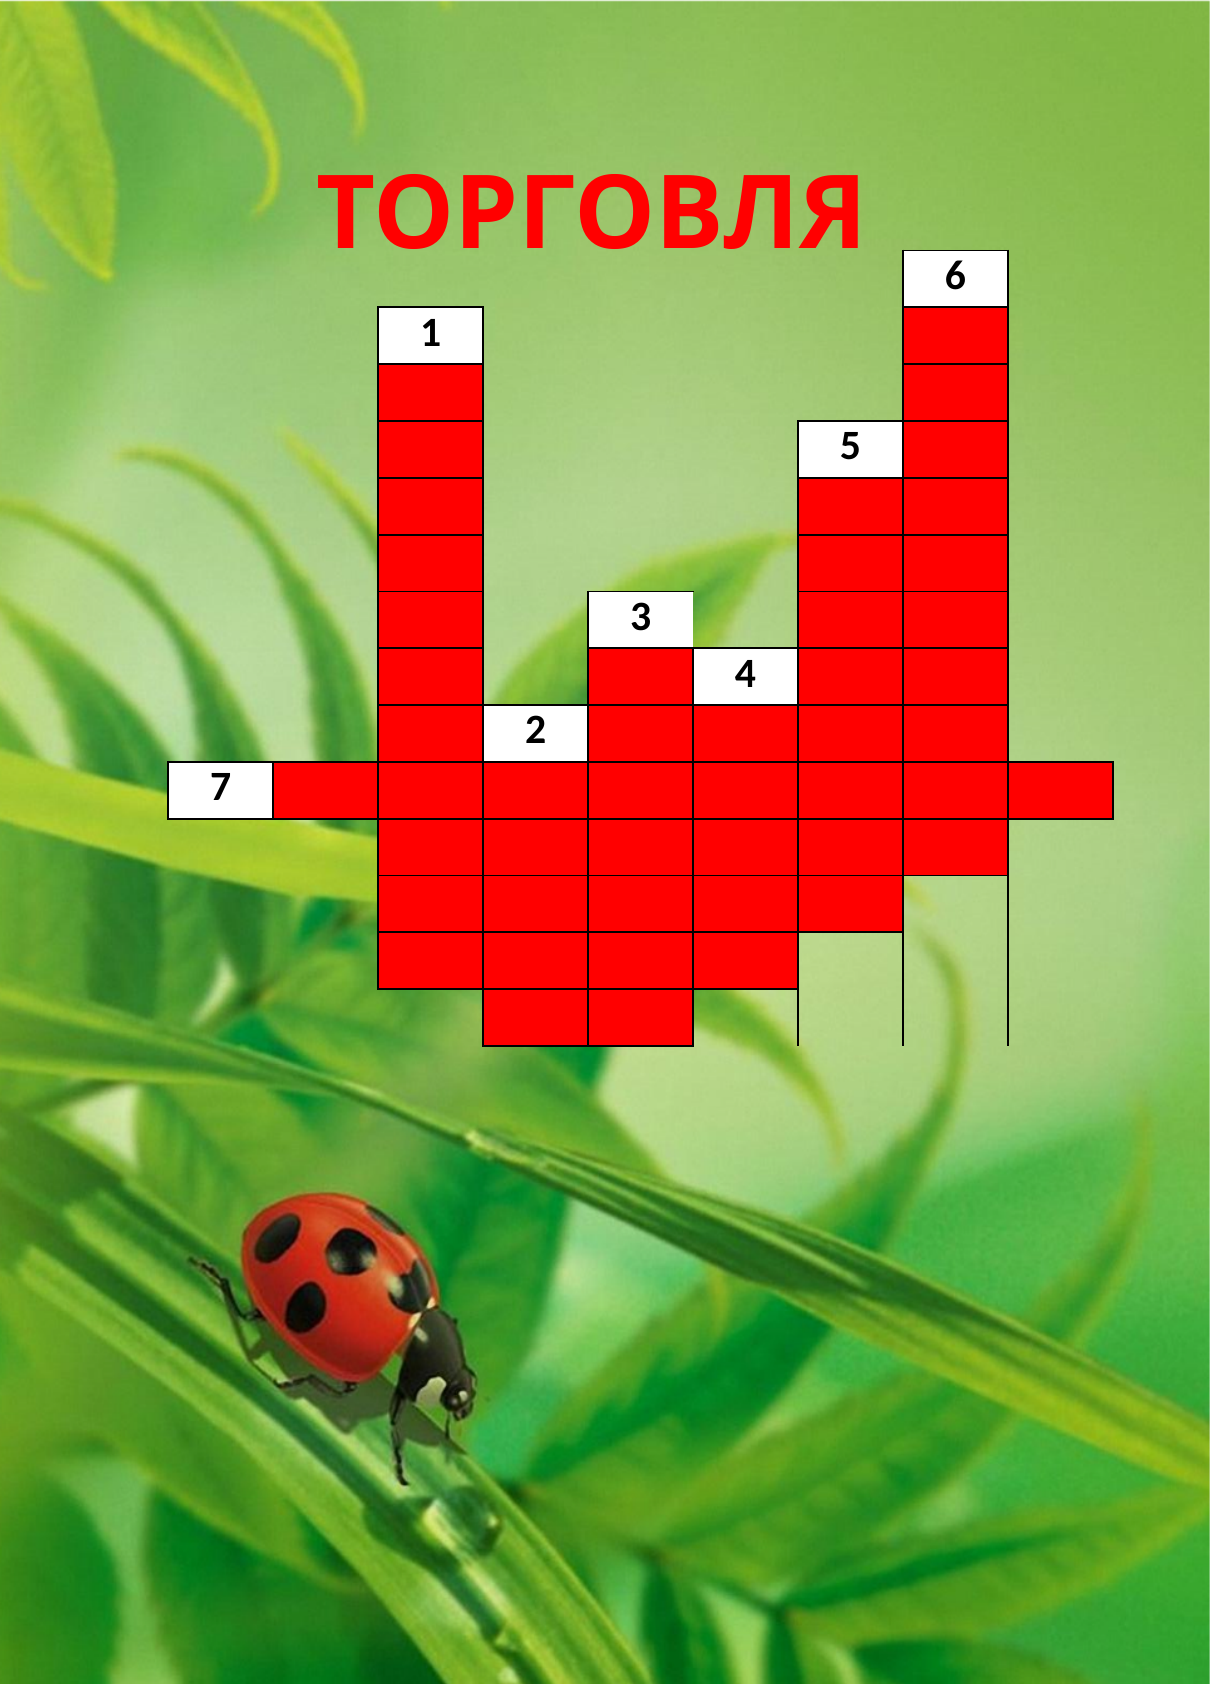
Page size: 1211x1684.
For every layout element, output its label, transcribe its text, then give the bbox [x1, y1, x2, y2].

title ТОРГОВЛЯ [60, 67, 1151, 229]
picture [0, 2, 1211, 1684]
